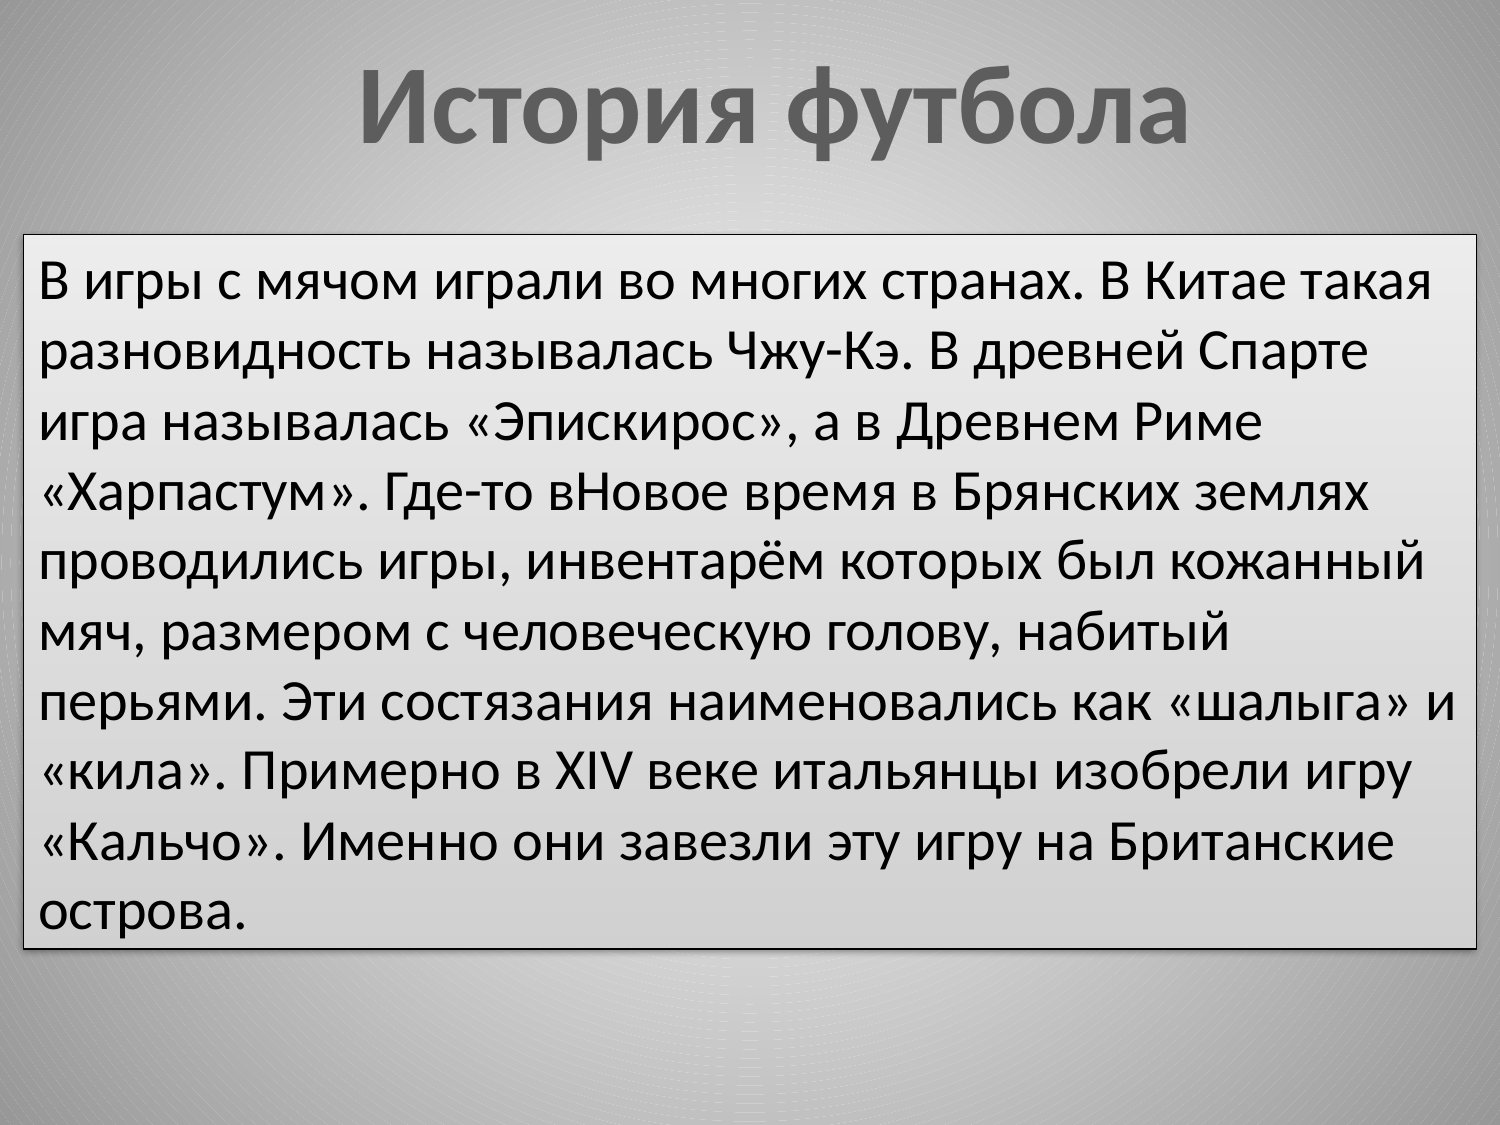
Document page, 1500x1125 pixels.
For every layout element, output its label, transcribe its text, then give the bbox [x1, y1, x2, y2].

text_box История футбола [342, 23, 1209, 174]
text_box В игры с мячом играли во многих странах. В Китае такая разновидность называлась Чжу-Кэ. В древней Спарте игра называлась «Эпискирос», а в Древнем Риме «Харпастум». Где-то вНовое время в Брянских землях проводились игры, инвентарём которых был кожанный мяч, размером с человеческую голову, набитый перьями. Эти состязания наименовались как «шалыга» и «кила». Примерно в XIV веке итальянцы изобрели игру «Кальчо». Именно они завезли эту игру на Британские острова. [23, 234, 1477, 950]
